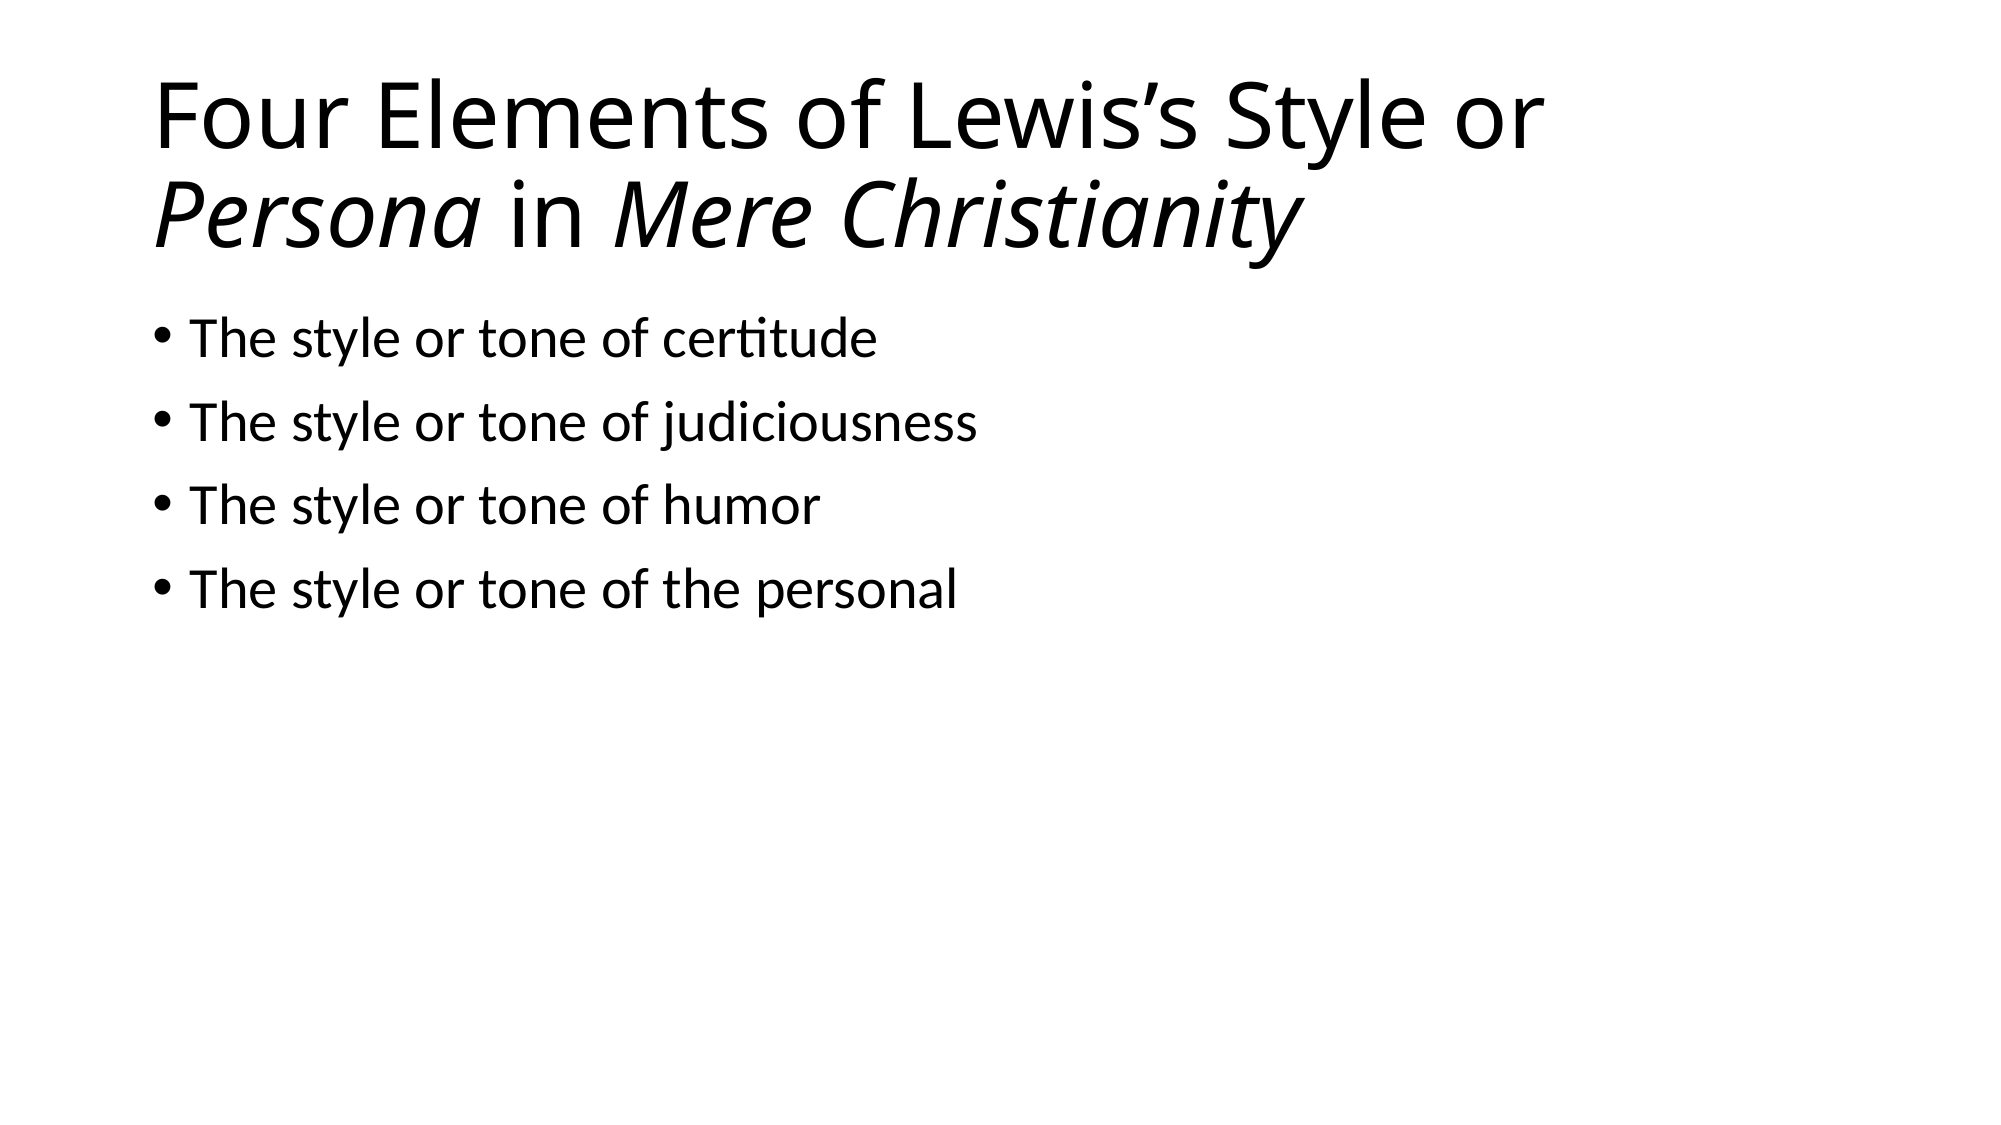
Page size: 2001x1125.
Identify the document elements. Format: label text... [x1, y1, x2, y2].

list The style or tone of certitude The style or tone of judiciousness The style or tone of humor The style or tone of the personal [137, 299, 1863, 1014]
title Four Elements of Lewis’s Style or Persona in Mere Christianity [137, 59, 1863, 278]
